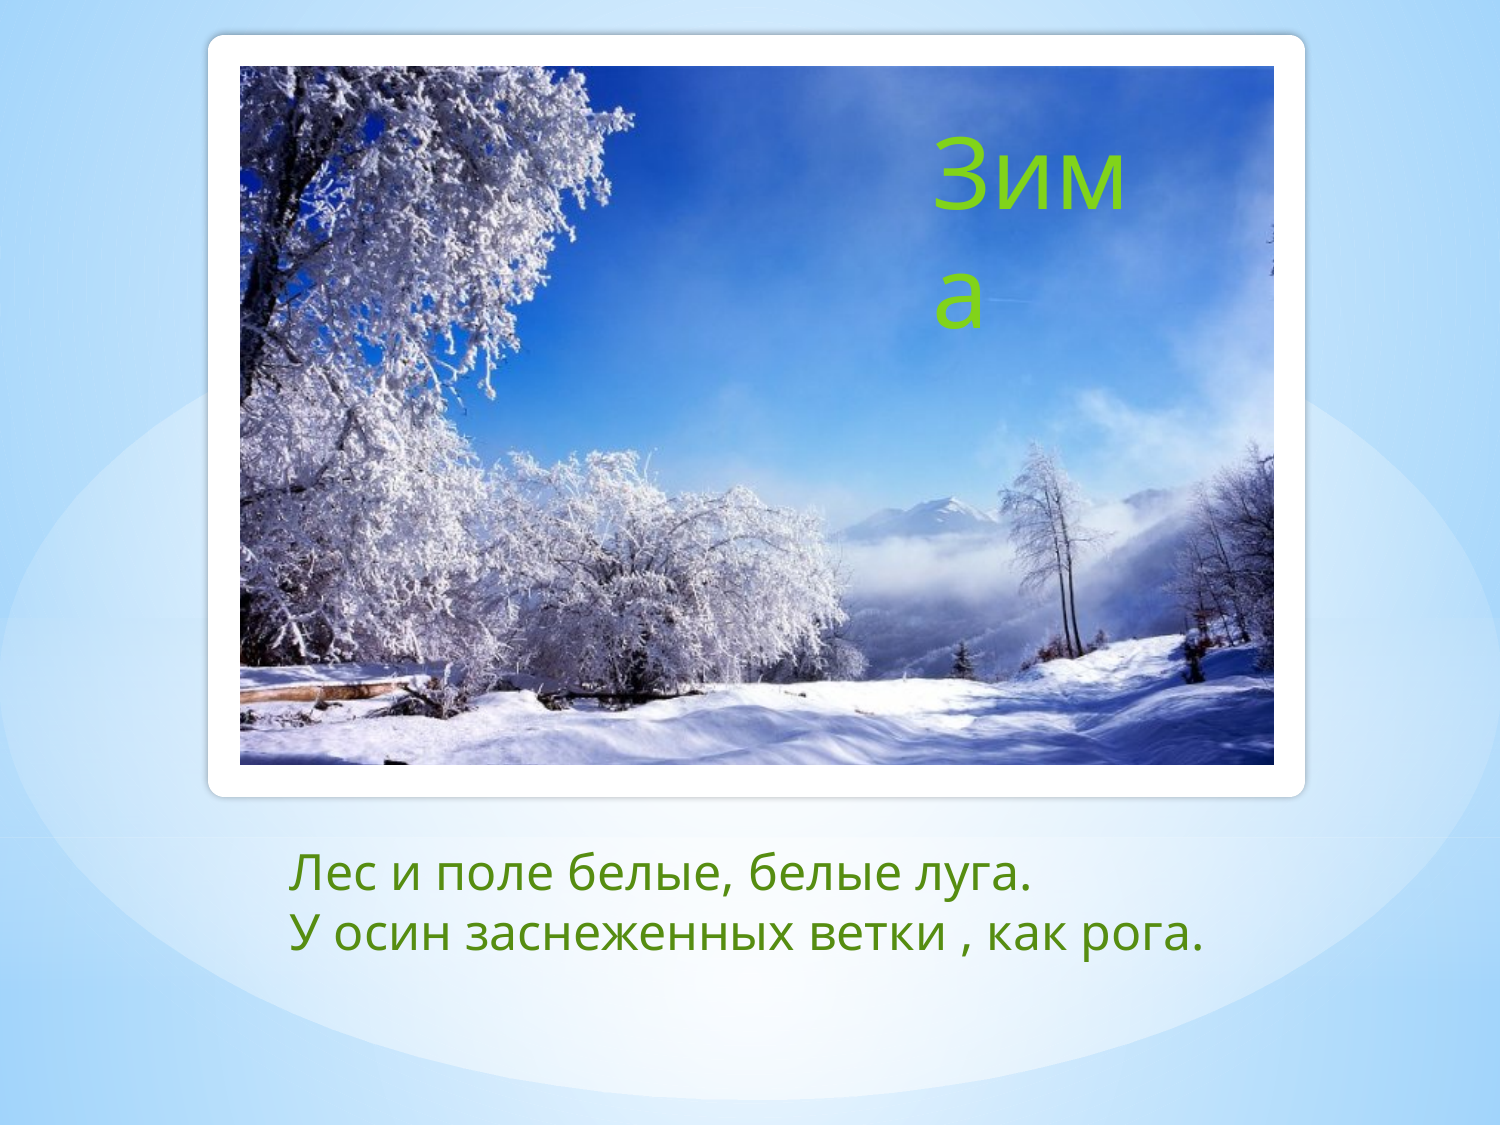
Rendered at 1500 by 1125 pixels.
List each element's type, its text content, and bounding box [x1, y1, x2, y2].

text_box Лес и поле белые, белые луга. У осин заснеженных ветки , как рога. [275, 833, 1237, 968]
picture [239, 66, 1275, 766]
